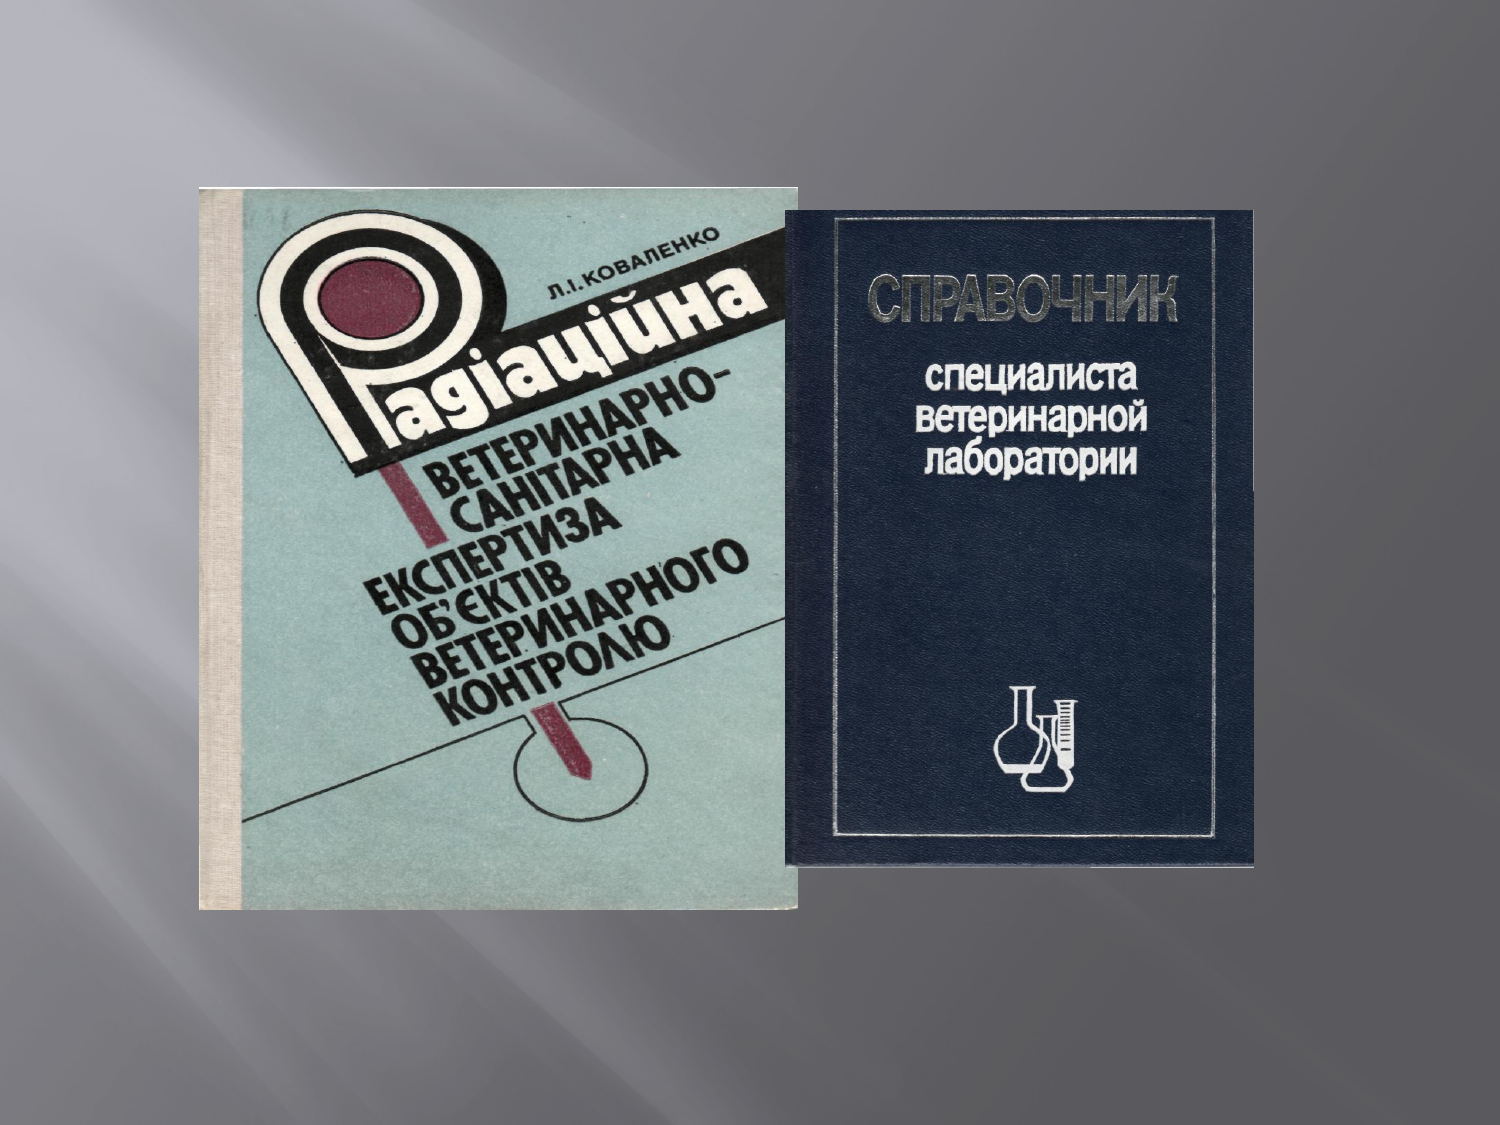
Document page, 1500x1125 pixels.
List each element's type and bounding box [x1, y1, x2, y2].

picture [198, 187, 1255, 910]
